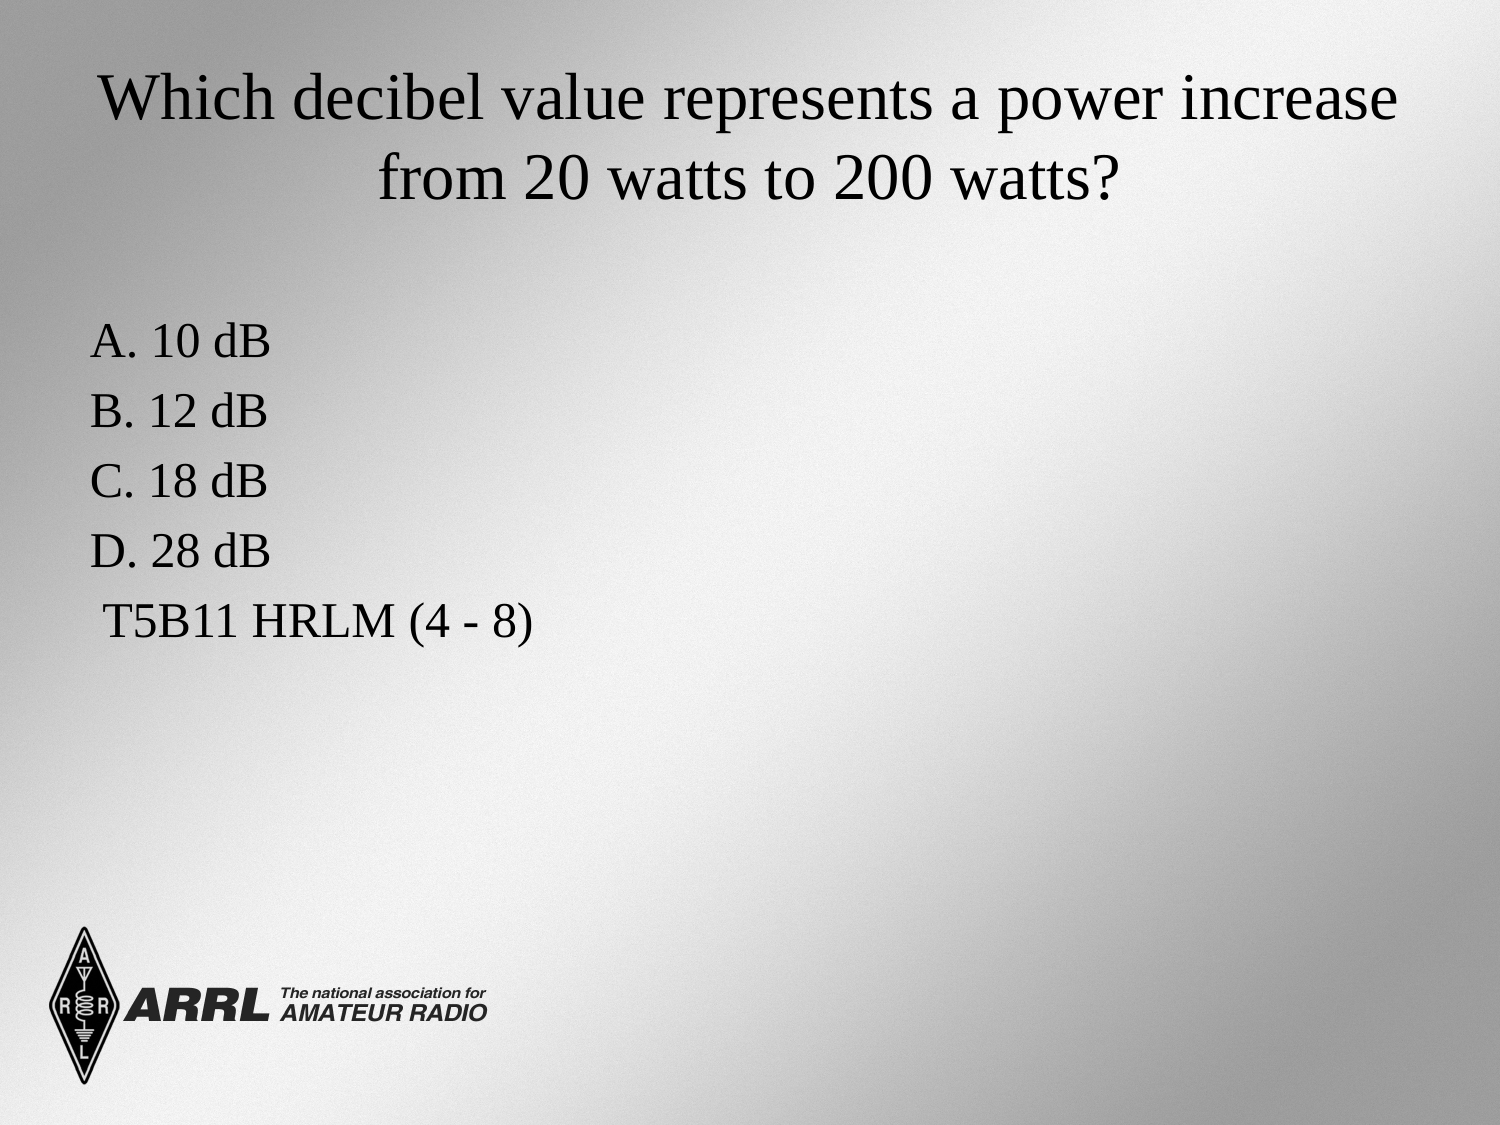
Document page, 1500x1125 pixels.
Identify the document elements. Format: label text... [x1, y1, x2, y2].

picture [0, 0, 1500, 1125]
list A. 10 dB B. 12 dB C. 18 dB D. 28 dB T5B11 HRLM (4 - 8) [75, 299, 1425, 1005]
title Which decibel value represents a power increase from 20 watts to 200 watts? [75, 45, 1425, 233]
